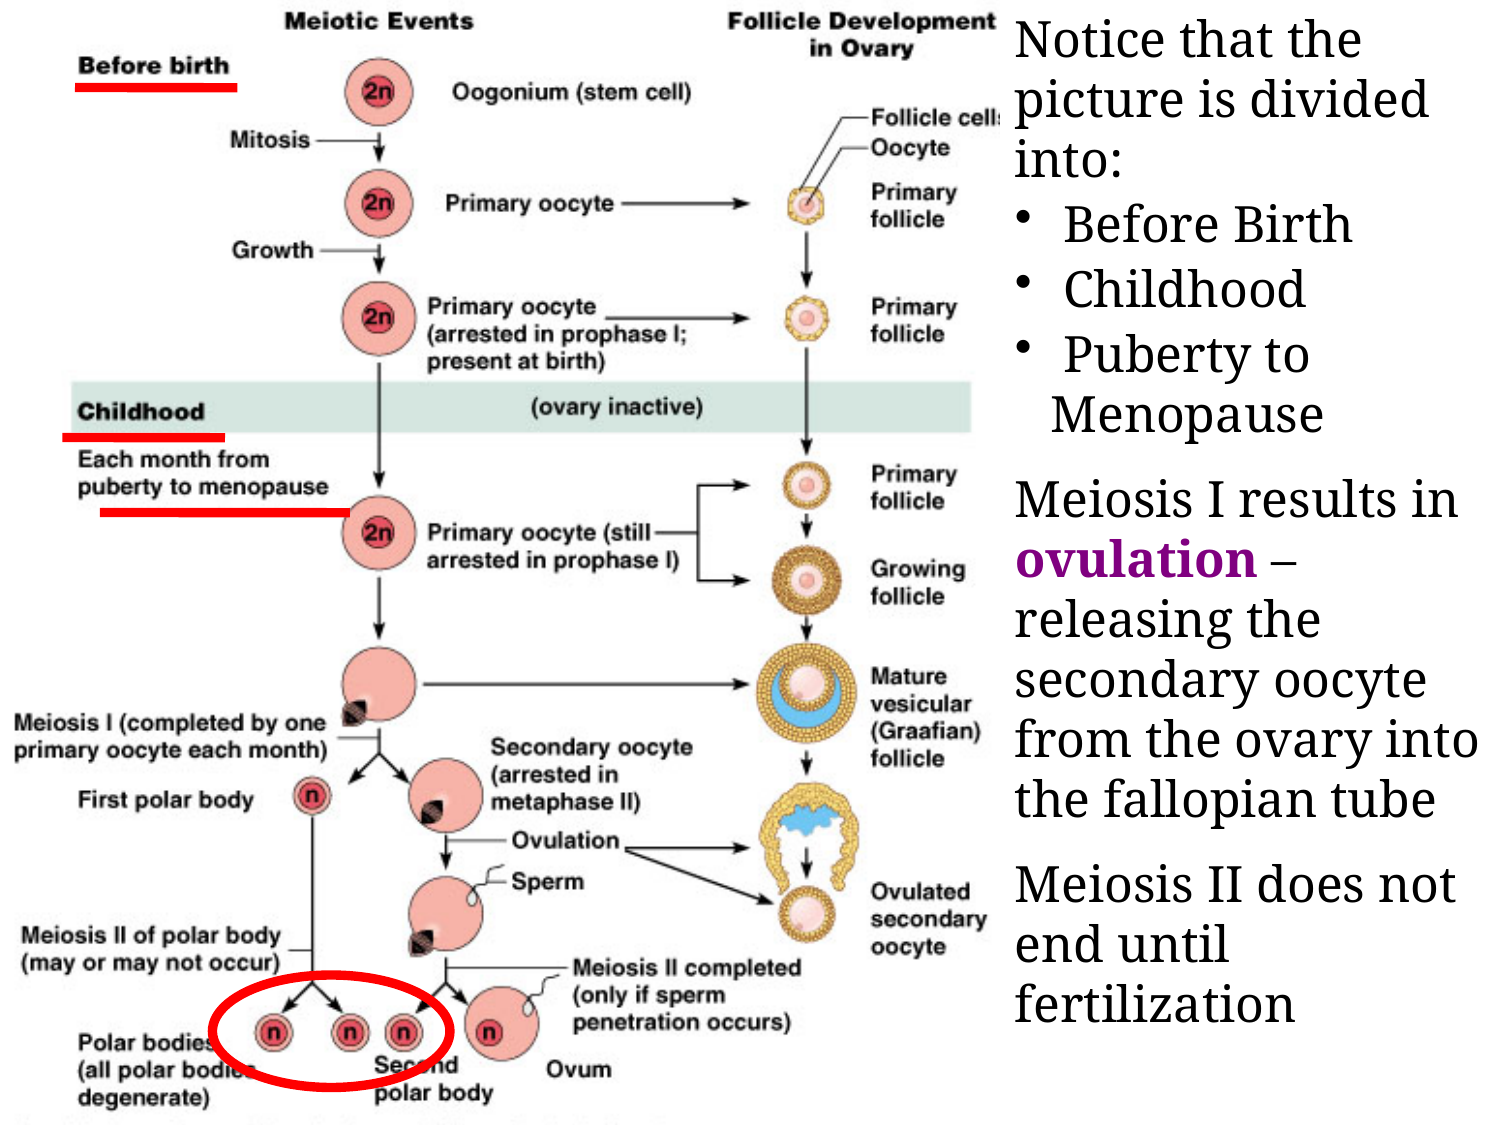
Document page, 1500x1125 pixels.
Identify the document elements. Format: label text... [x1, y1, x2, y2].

text_box Notice that the picture is divided into: Before Birth Childhood Puberty to Menopause Meiosis I results in ovulation – releasing the secondary oocyte from the ovary into the fallopian tube Meiosis II does not end until fertilization [1028, 0, 1500, 1040]
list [0, 0, 1026, 1125]
